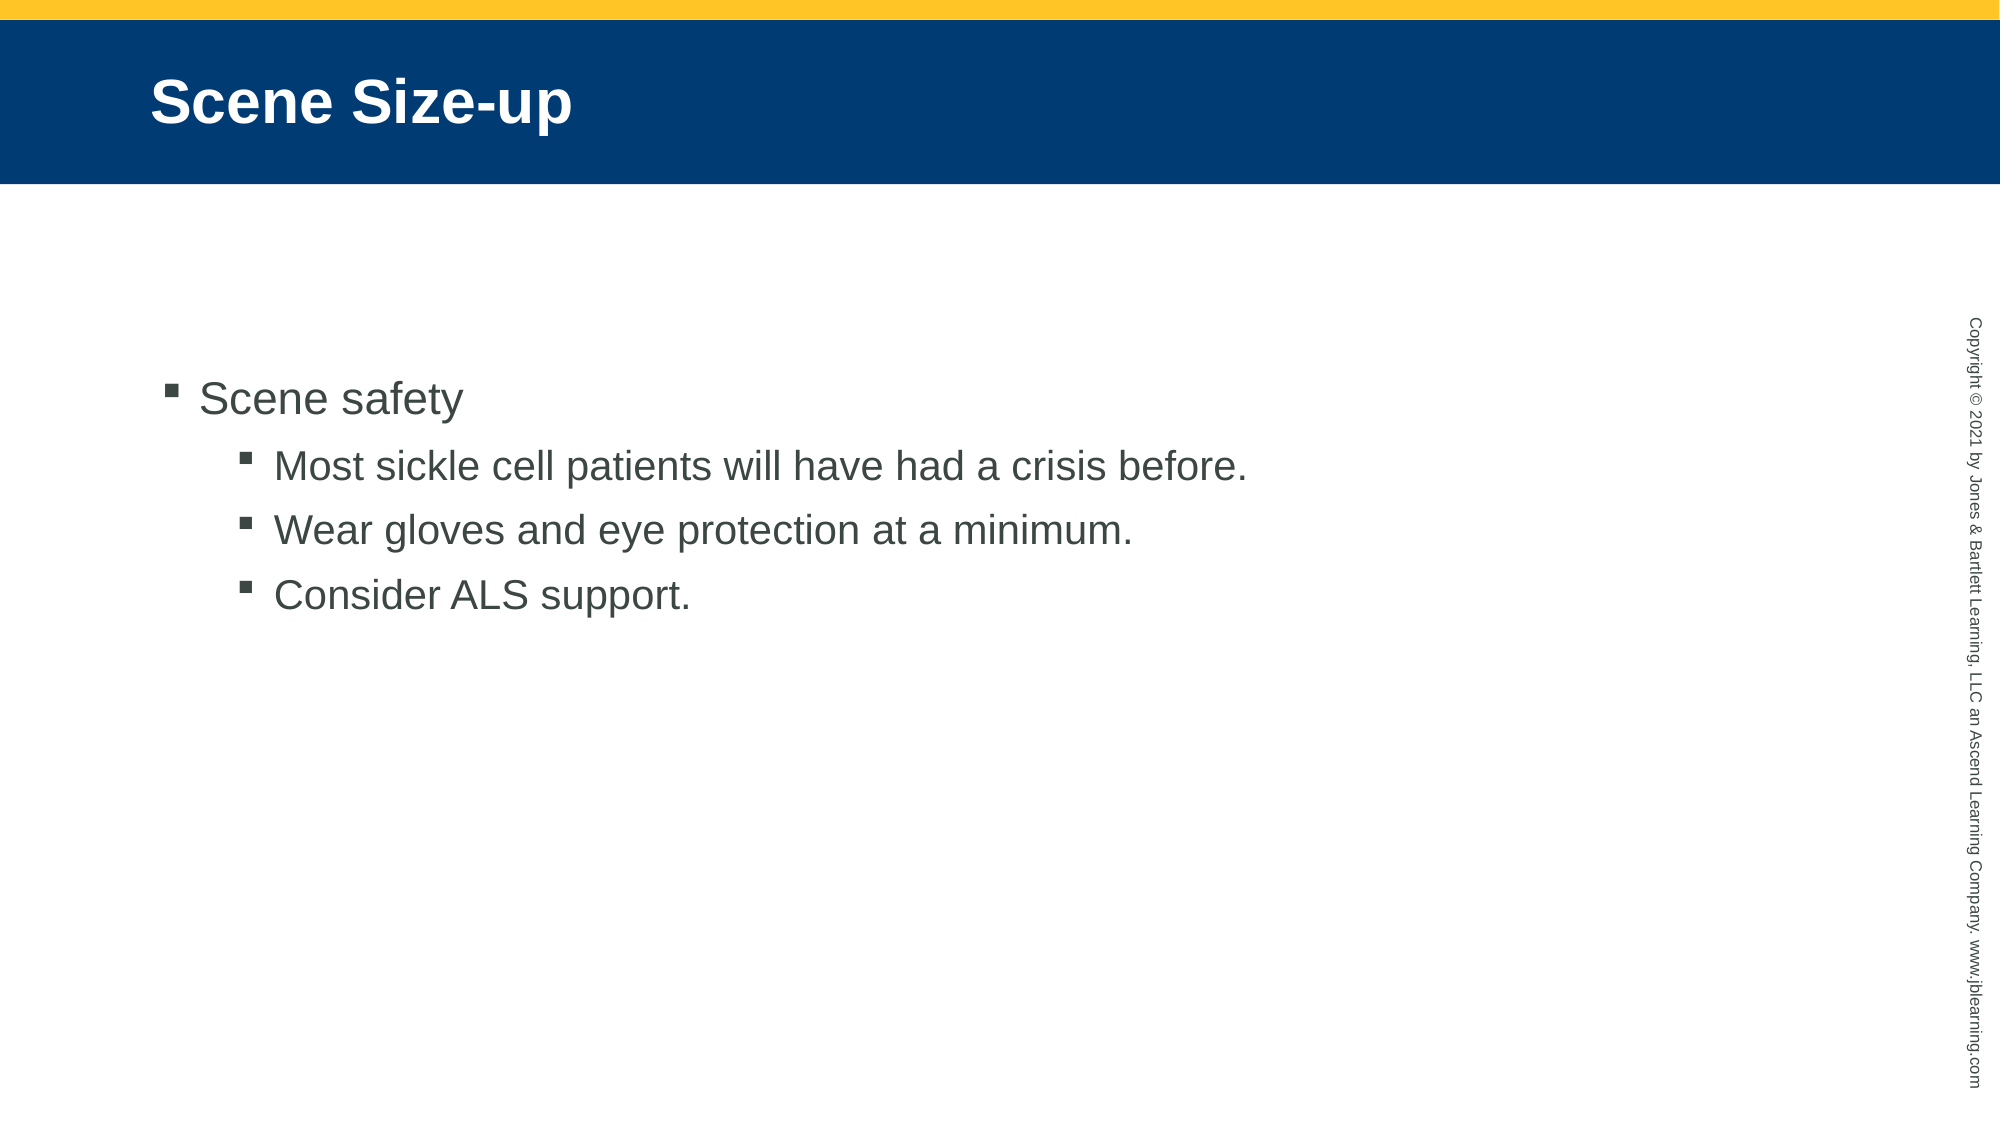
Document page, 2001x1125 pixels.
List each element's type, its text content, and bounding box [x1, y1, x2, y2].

title Scene Size-up [0, 19, 2000, 185]
list Scene safety Most sickle cell patients will have had a crisis before. Wear gloves and eye protection at a minimum. Consider ALS support. [146, 361, 1859, 1016]
